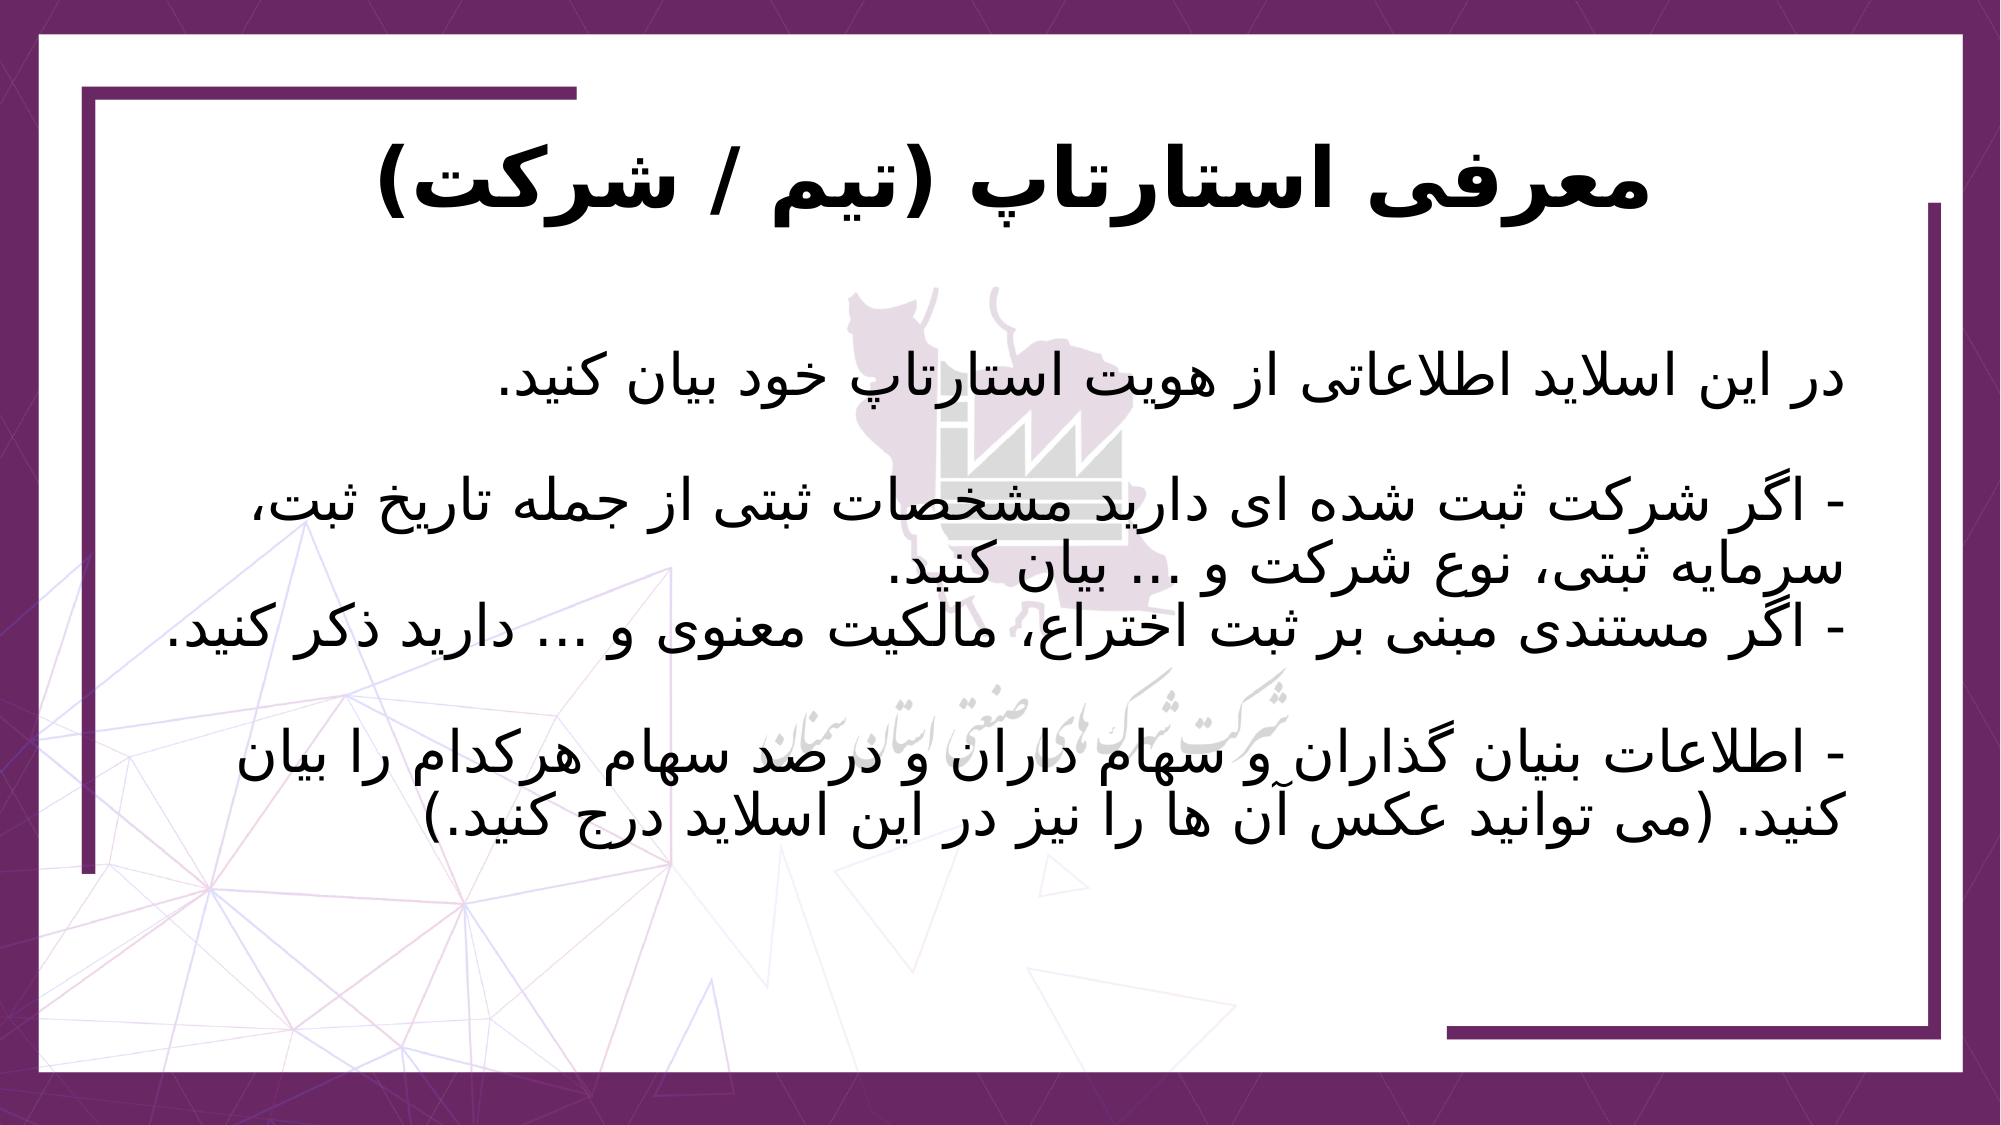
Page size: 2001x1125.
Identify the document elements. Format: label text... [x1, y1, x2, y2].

picture [0, 0, 2001, 1125]
list معرفی استارتاپ (تيم / شرکت) [137, 128, 1863, 250]
title در اين اسلايد اطلاعاتی از هويت استارتاپ خود بيان کنيد. - اگر شرکت ثبت شده ای داريد مشخصات ثبتی از جمله تاريخ ثبت، سرمايه ثبتی، نوع شرکت و ... بيان کنيد. - اگر مستندی مبنی بر ثبت اختراع، مالکيت معنوی و ... داريد ذکر کنيد. - اطلاعات بنيان گذاران و سهام داران و درصد سهام هرکدام را بيان کنيد. (می توانيد عکس آن ها را نيز در اين اسلايد درج کنيد.) [137, 274, 1863, 964]
